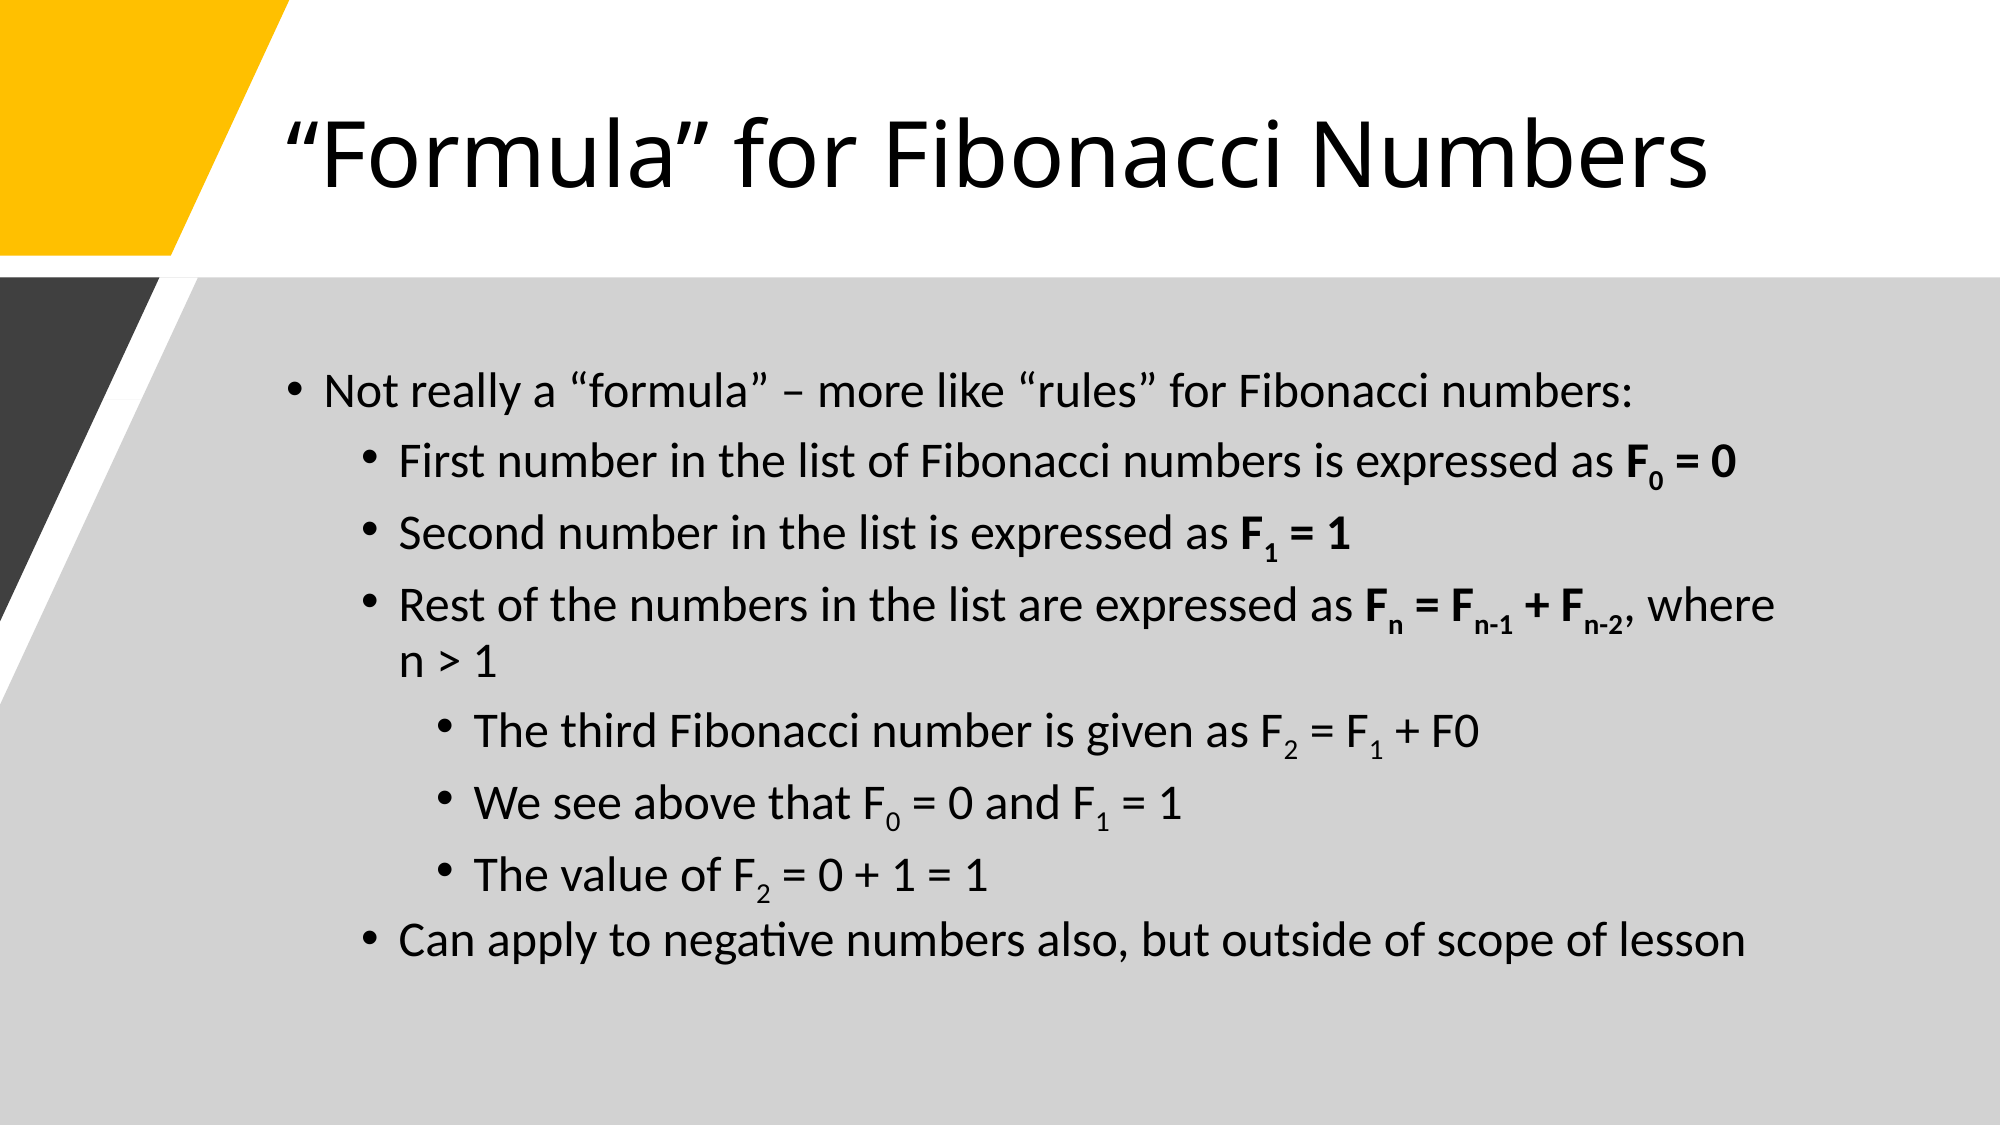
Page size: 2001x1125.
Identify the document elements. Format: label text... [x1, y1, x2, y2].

list Not really a “formula” – more like “rules” for Fibonacci numbers: First number in the list of Fibonacci numbers is expressed as F0 = 0 Second number in the list is expressed as F1 = 1 Rest of the numbers in the list are expressed as Fn = Fn-1 + Fn-2, where n > 1 The third Fibonacci number is given as F2 = F1 + F0 We see above that F0 = 0 and F1 = 1 The value of F2 = 0 + 1 = 1 Can apply to negative numbers also, but outside of scope of lesson [271, 356, 1808, 1020]
text_box [0, 0, 291, 257]
text_box [0, 276, 162, 622]
title “Formula” for Fibonacci Numbers [271, 60, 1808, 255]
text_box [0, 276, 2000, 1125]
